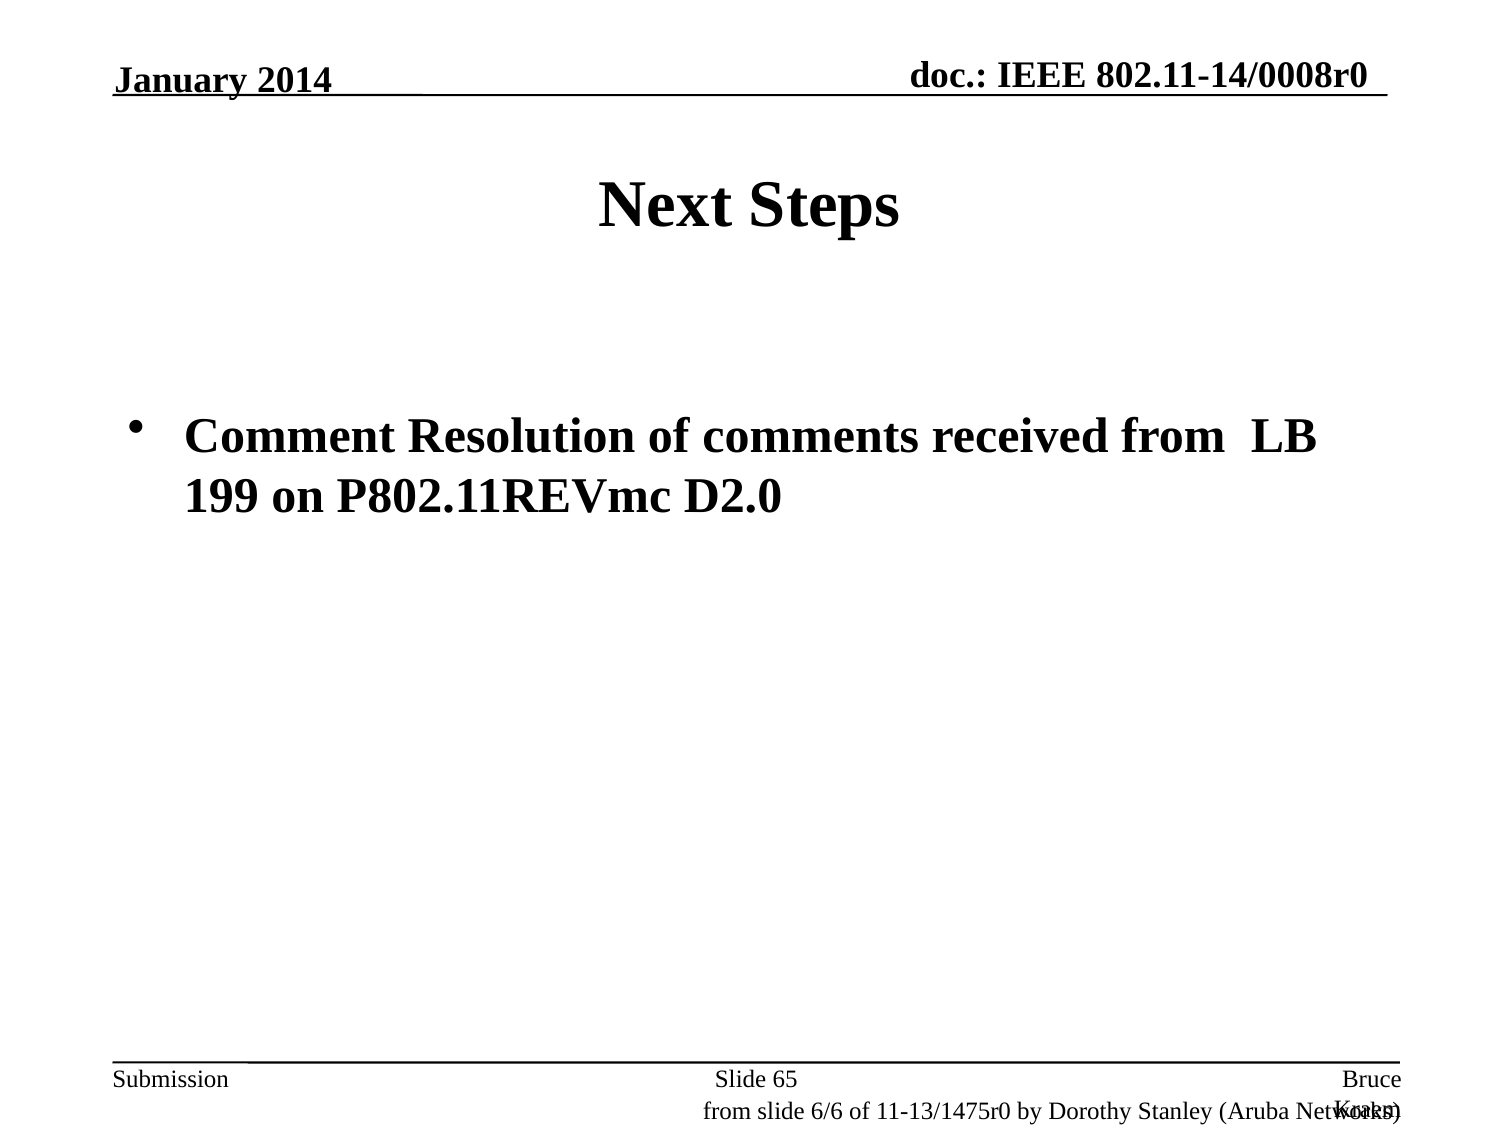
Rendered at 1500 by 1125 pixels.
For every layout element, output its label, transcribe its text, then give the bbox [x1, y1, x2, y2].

slide_number Slide 65 [712, 1062, 800, 1087]
title Next Steps [112, 112, 1388, 288]
list Comment Resolution of comments received from LB 199 on P802.11REVmc D2.0 [112, 324, 1388, 1000]
footer Bruce Kraemer, Marvell [1325, 1062, 1402, 1087]
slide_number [114, 54, 374, 100]
text_box from slide 6/6 of 11-13/1475r0 by Dorothy Stanley (Aruba Networks) [343, 1087, 1417, 1125]
